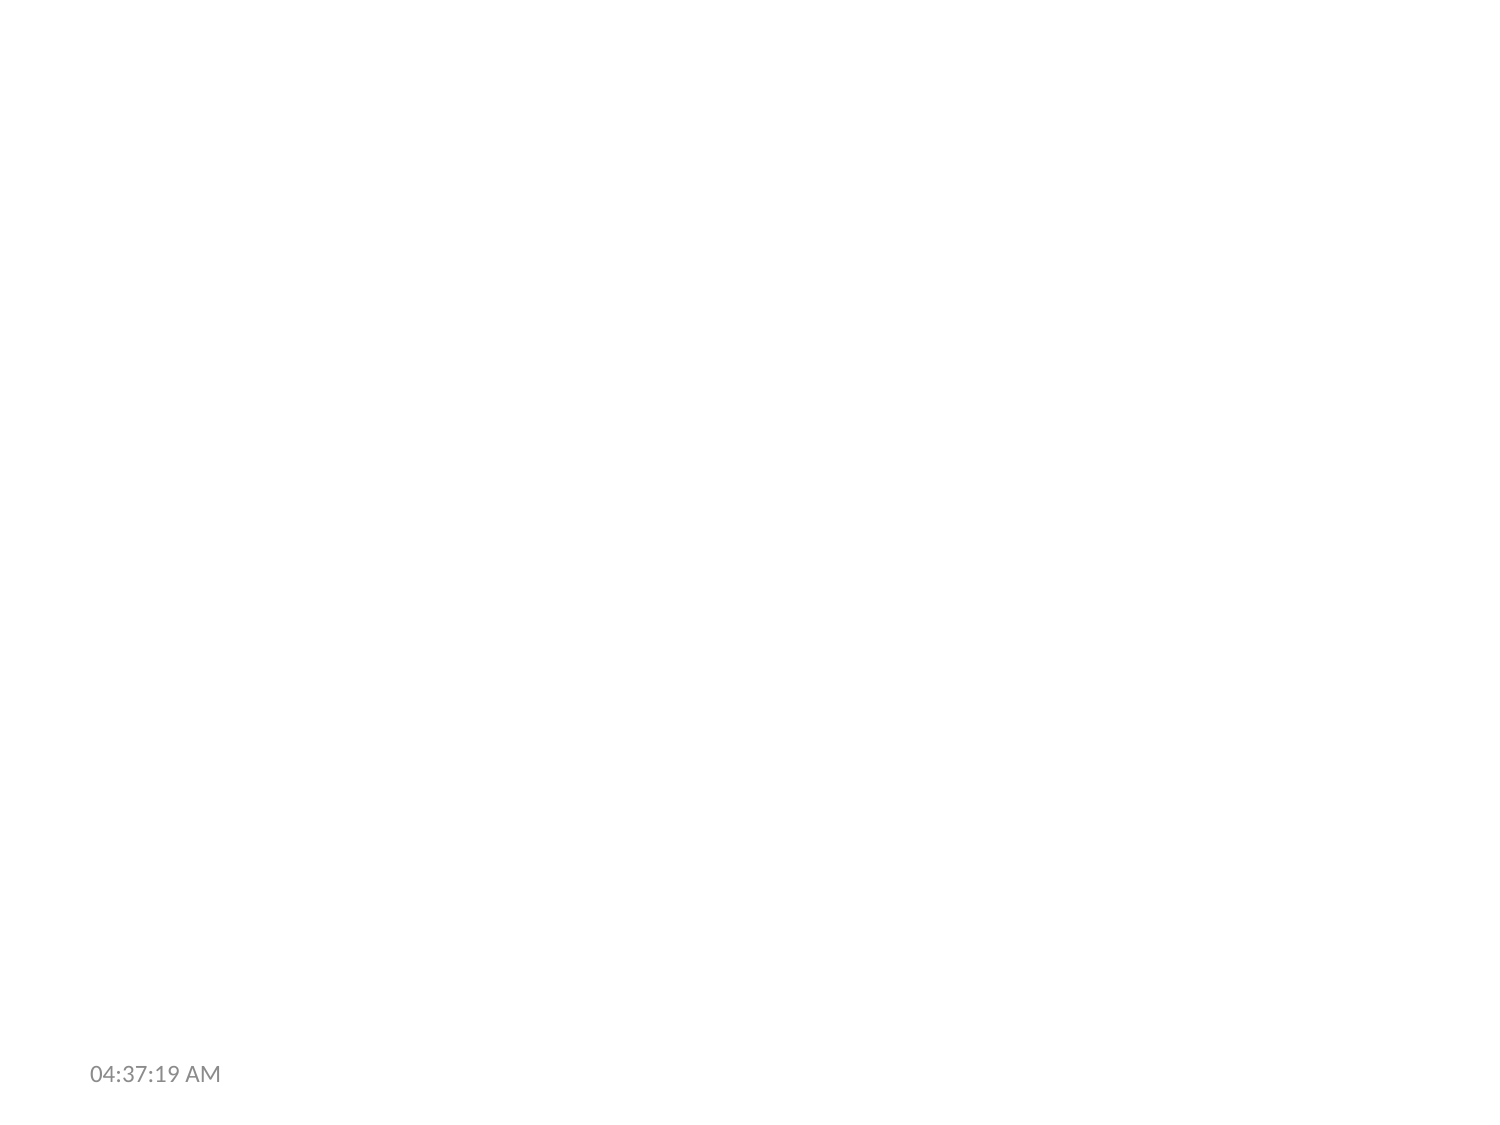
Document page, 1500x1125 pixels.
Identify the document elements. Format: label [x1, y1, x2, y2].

slide_number [75, 1042, 425, 1103]
